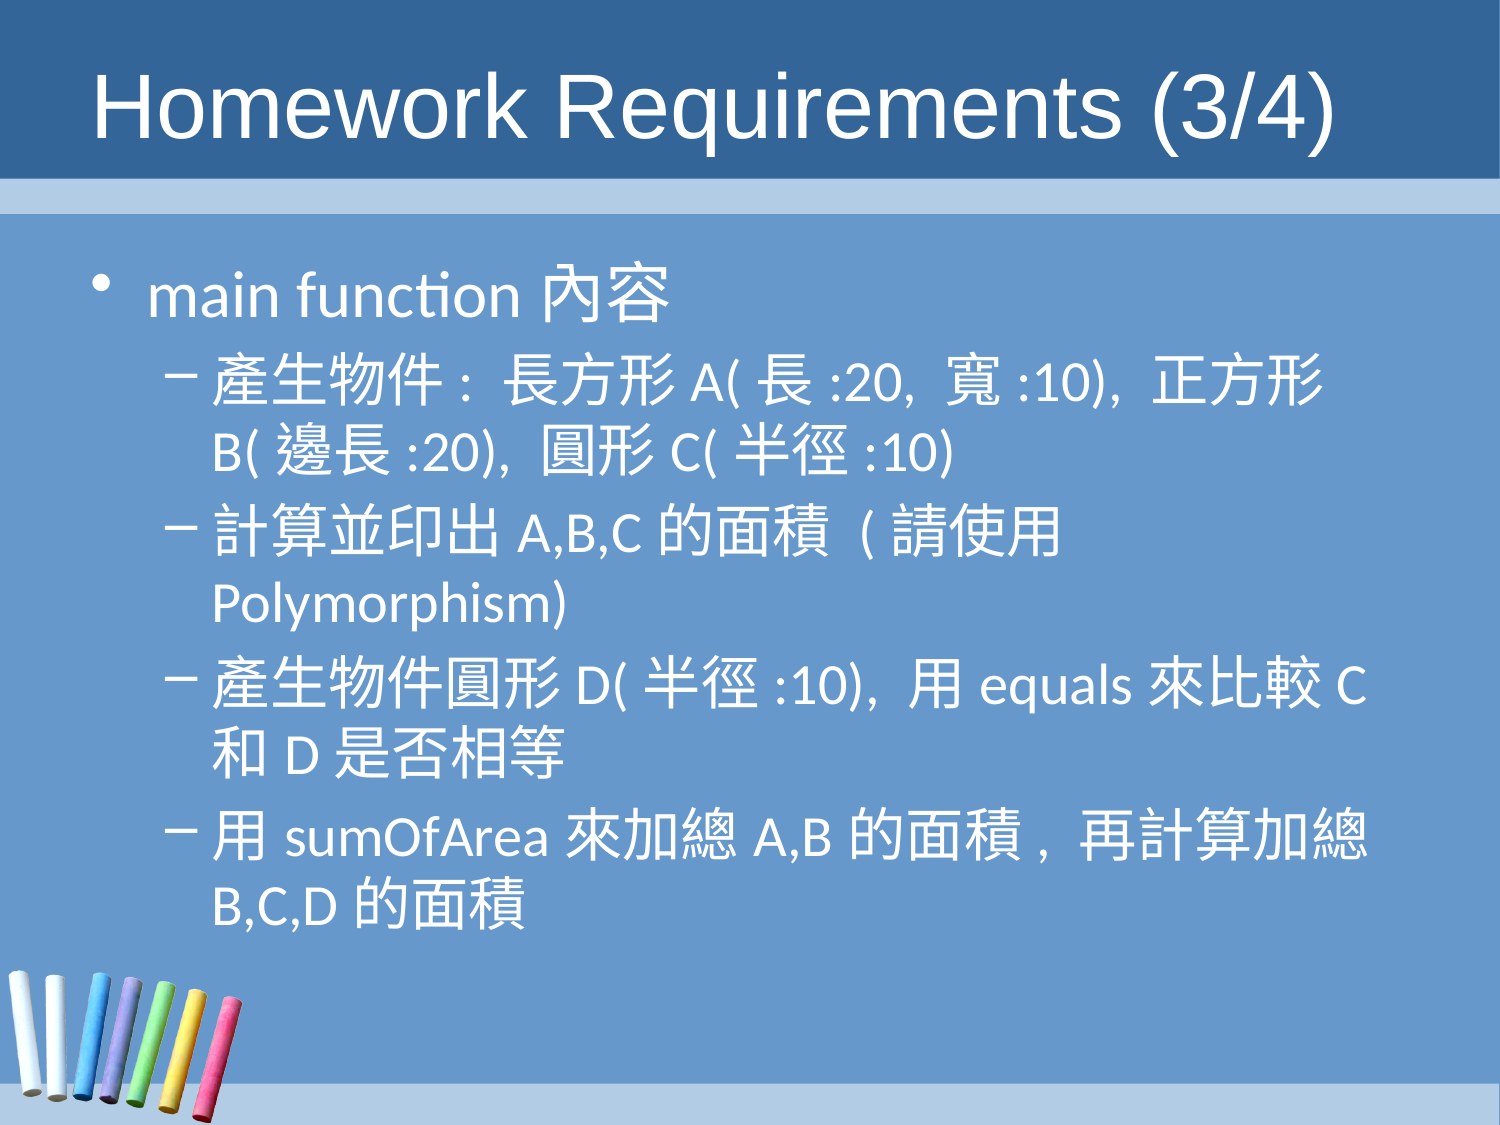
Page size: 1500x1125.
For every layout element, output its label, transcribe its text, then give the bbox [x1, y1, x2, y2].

list main function內容 產生物件: 長方形A(長:20, 寬:10), 正方形B(邊長:20), 圓形C(半徑:10) 計算並印出A,B,C的面積 (請使用Polymorphism) 產生物件圓形D(半徑:10), 用equals來比較C和D是否相等 用sumOfArea來加總A,B的面積, 再計算加總B,C,D的面積 [74, 243, 1436, 1000]
picture [0, 967, 247, 1125]
title Homework Requirements (3/4) [74, 42, 1436, 162]
